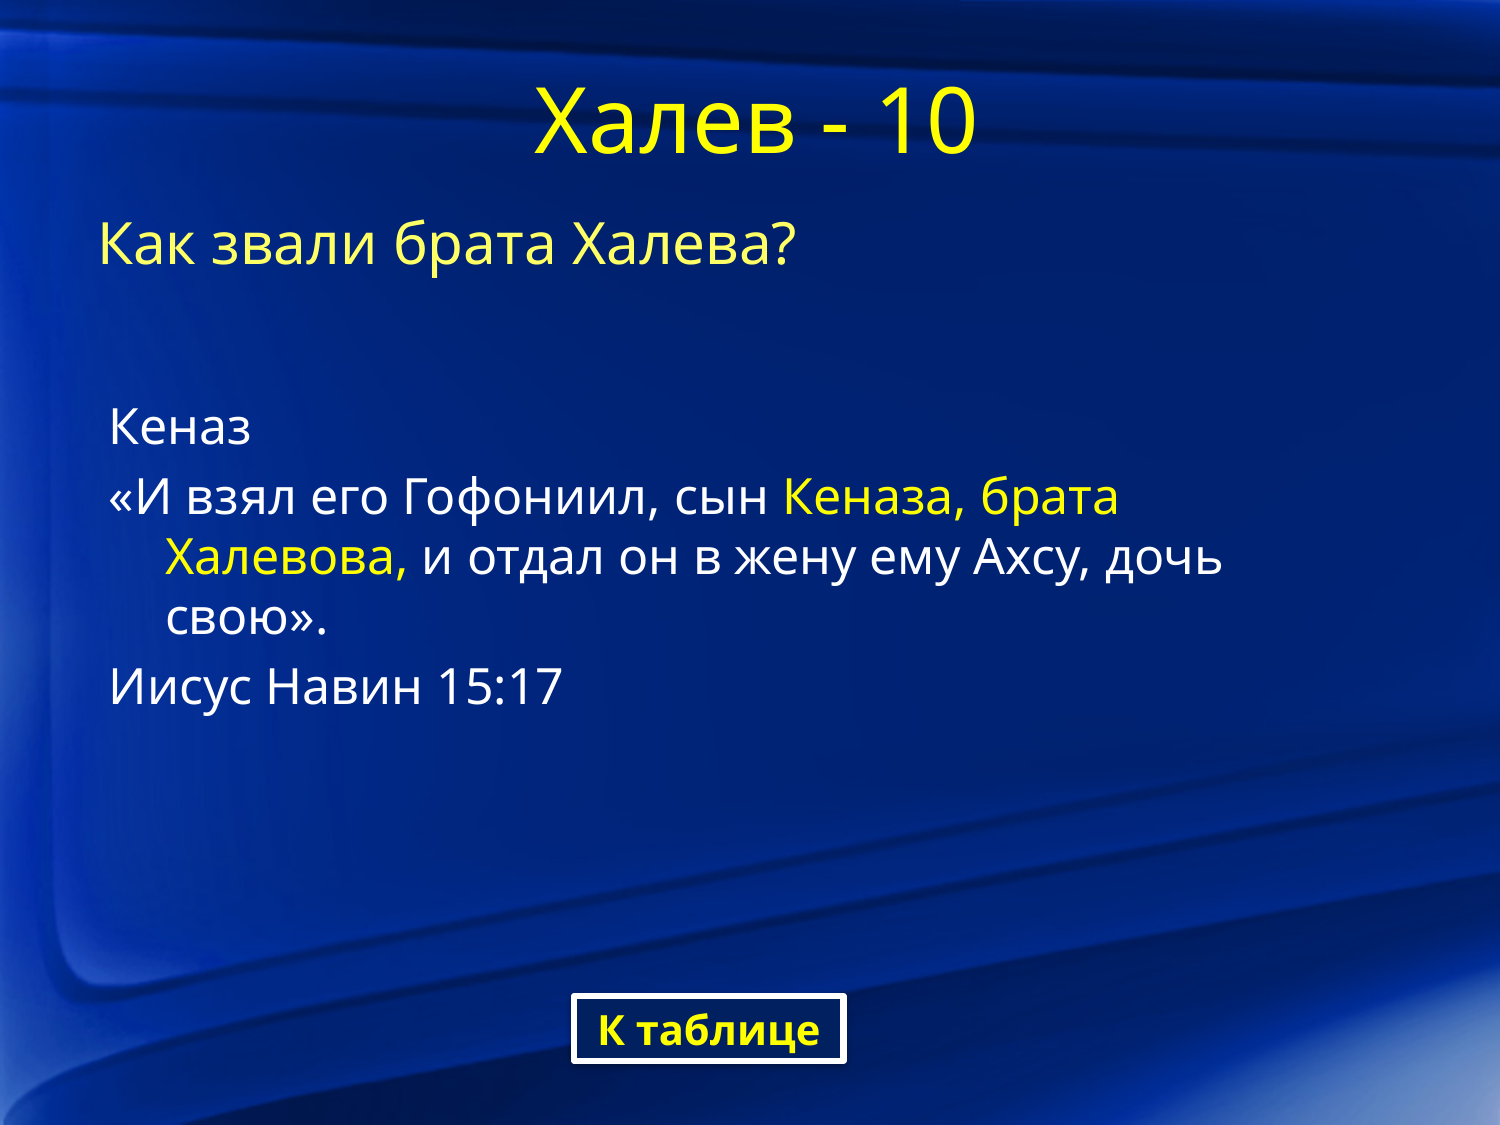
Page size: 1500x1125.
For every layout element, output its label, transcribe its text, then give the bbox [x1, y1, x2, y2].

list Кеназ «И взял его Гофониил, сын Кеназа, брата Халевова, и отдал он в жену ему Ахсу, дочь свою». Иисус Навин 15:17 [93, 386, 1383, 821]
picture [0, 0, 1500, 1125]
title Халев - 10 [82, 23, 1432, 211]
text_box К таблице [571, 993, 847, 1064]
list Как звали брата Халева? [82, 199, 1390, 387]
